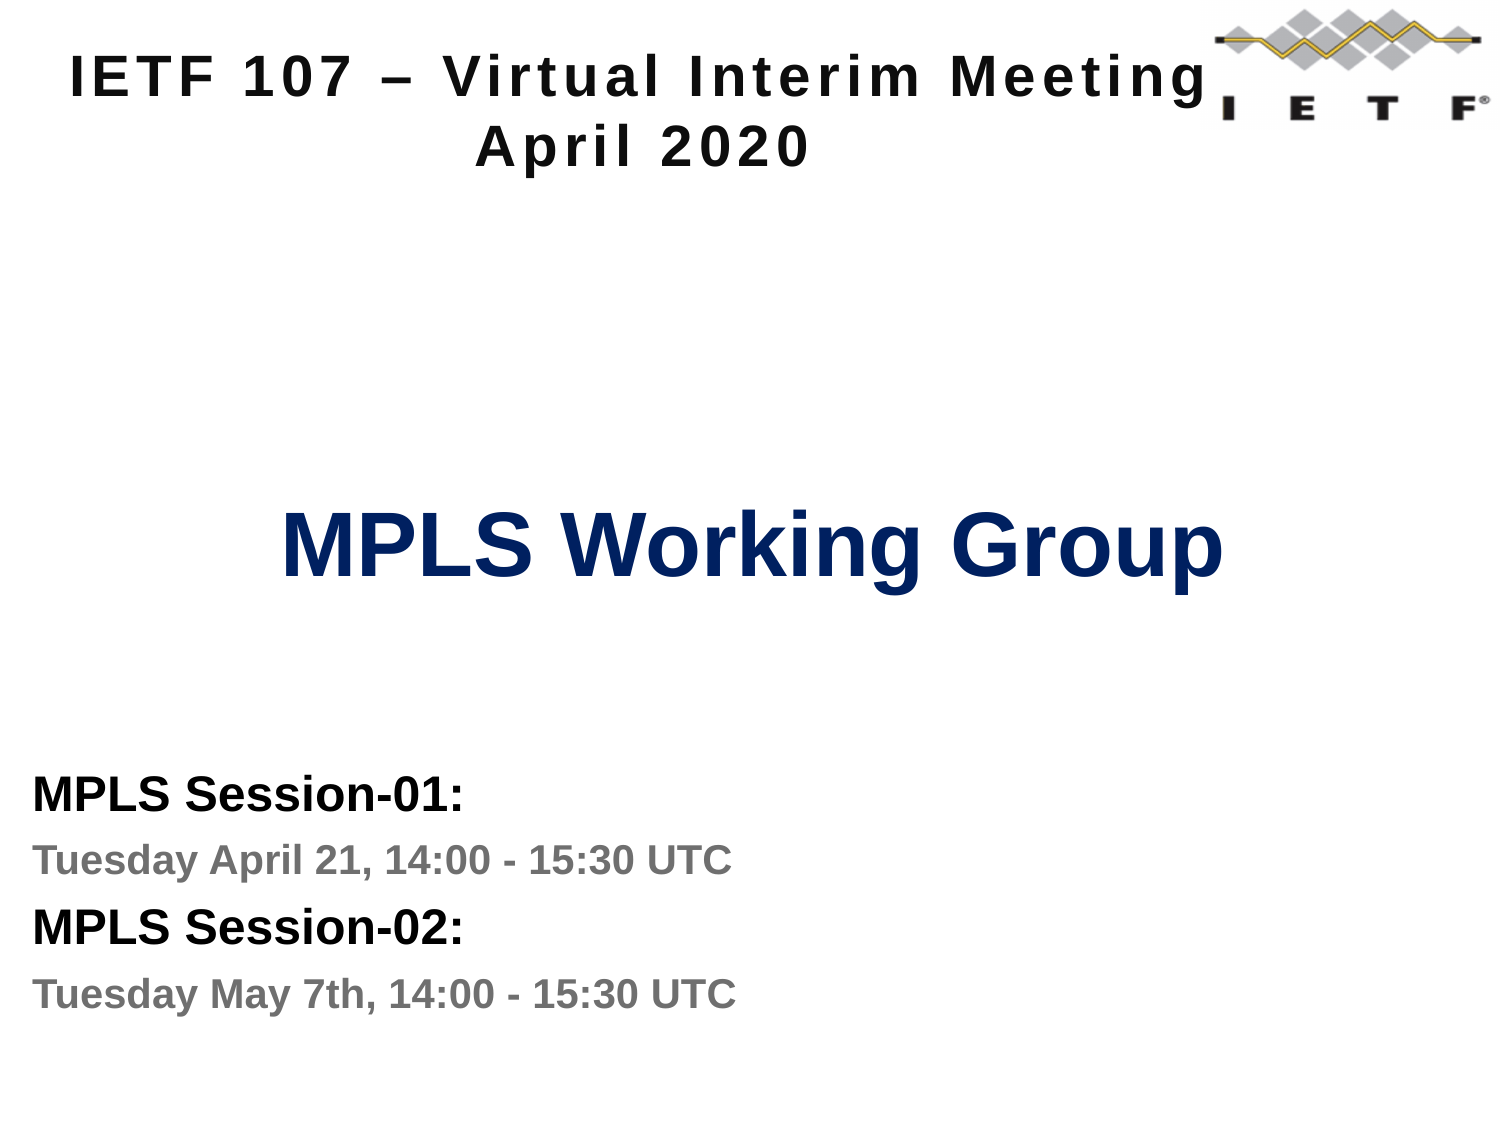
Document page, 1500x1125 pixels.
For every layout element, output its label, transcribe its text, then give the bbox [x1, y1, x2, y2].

text_box IETF 107 – Virtual Interim Meeting April 2020 [0, 1, 1284, 186]
picture [1200, 0, 1500, 130]
title MPLS Working Group [115, 418, 1391, 660]
subtitle MPLS Session-01: Tuesday April 21, 14:00 - 15:30 UTC MPLS Session-02: Tuesday May 7th, 14:00 - 15:30 UTC [17, 753, 1422, 1056]
